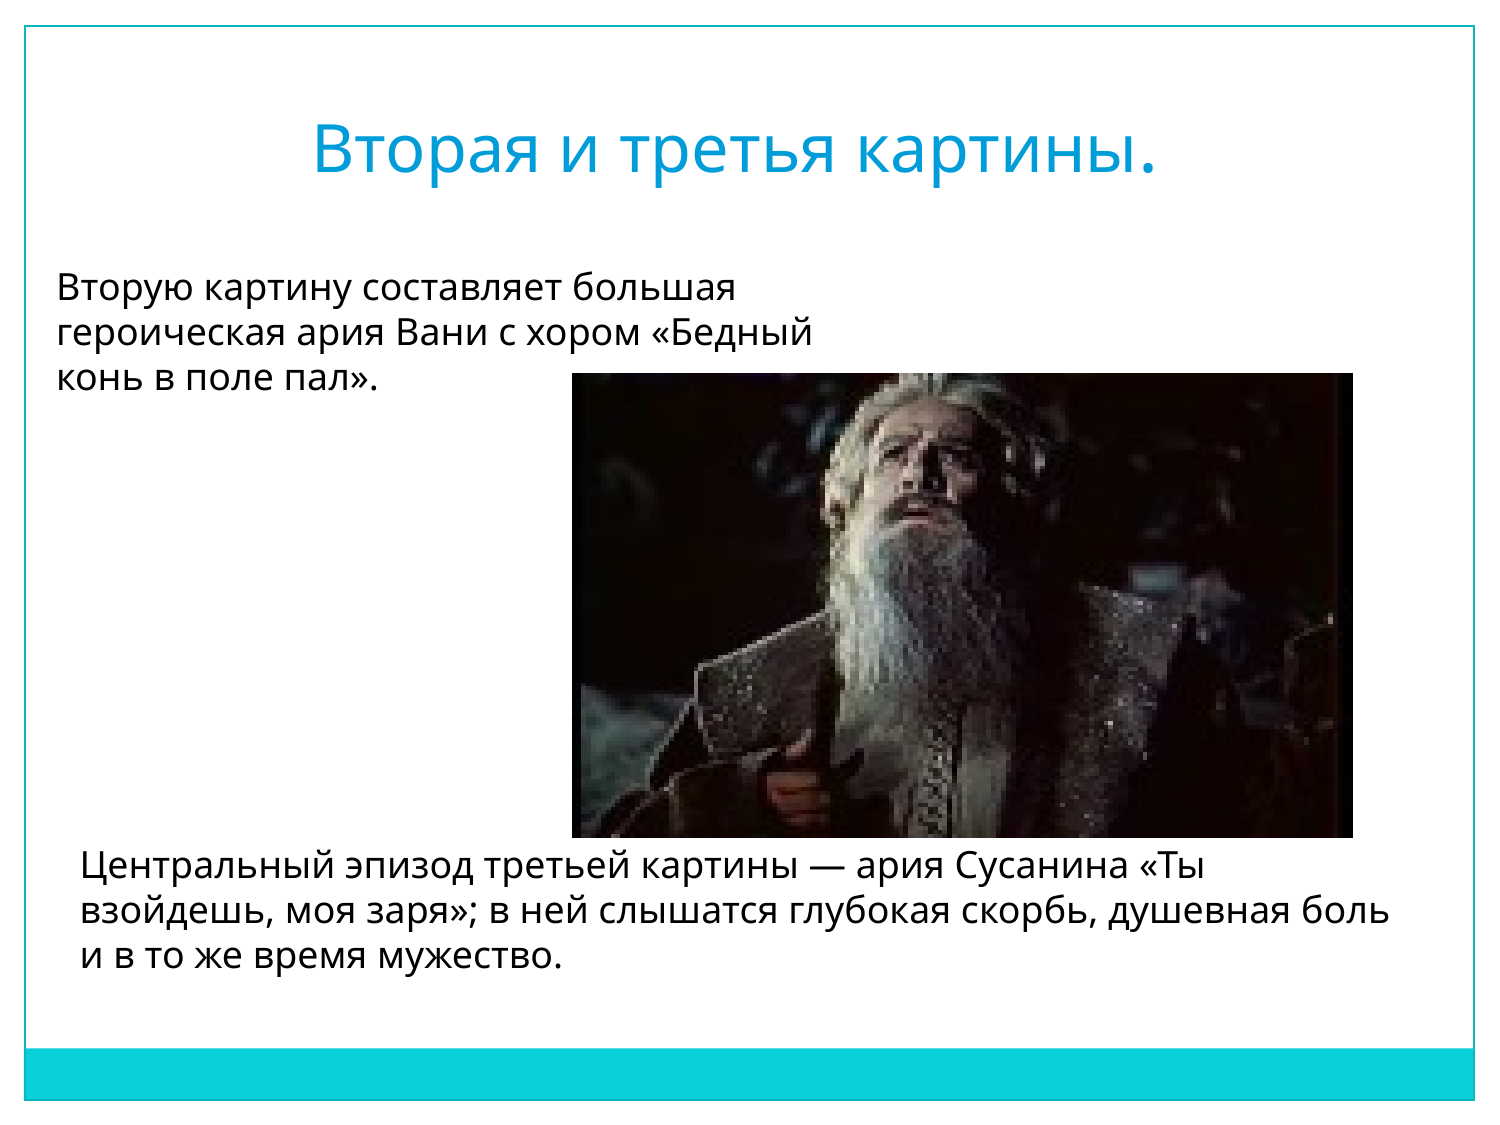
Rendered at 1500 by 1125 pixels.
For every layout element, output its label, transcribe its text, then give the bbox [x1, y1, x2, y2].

text_box Центральный эпизод третьей картины — ария Сусанина «Ты взойдешь, моя заря»; в ней слышатся глубокая скорбь, душевная боль и в то же время мужество. [64, 834, 1424, 984]
text_box Вторую картину составляет большая героическая ария Вани с хором «Бедный конь в поле пал». [41, 255, 880, 405]
text_box Вторая и третья картины. [296, 89, 1174, 195]
picture [572, 373, 1353, 838]
